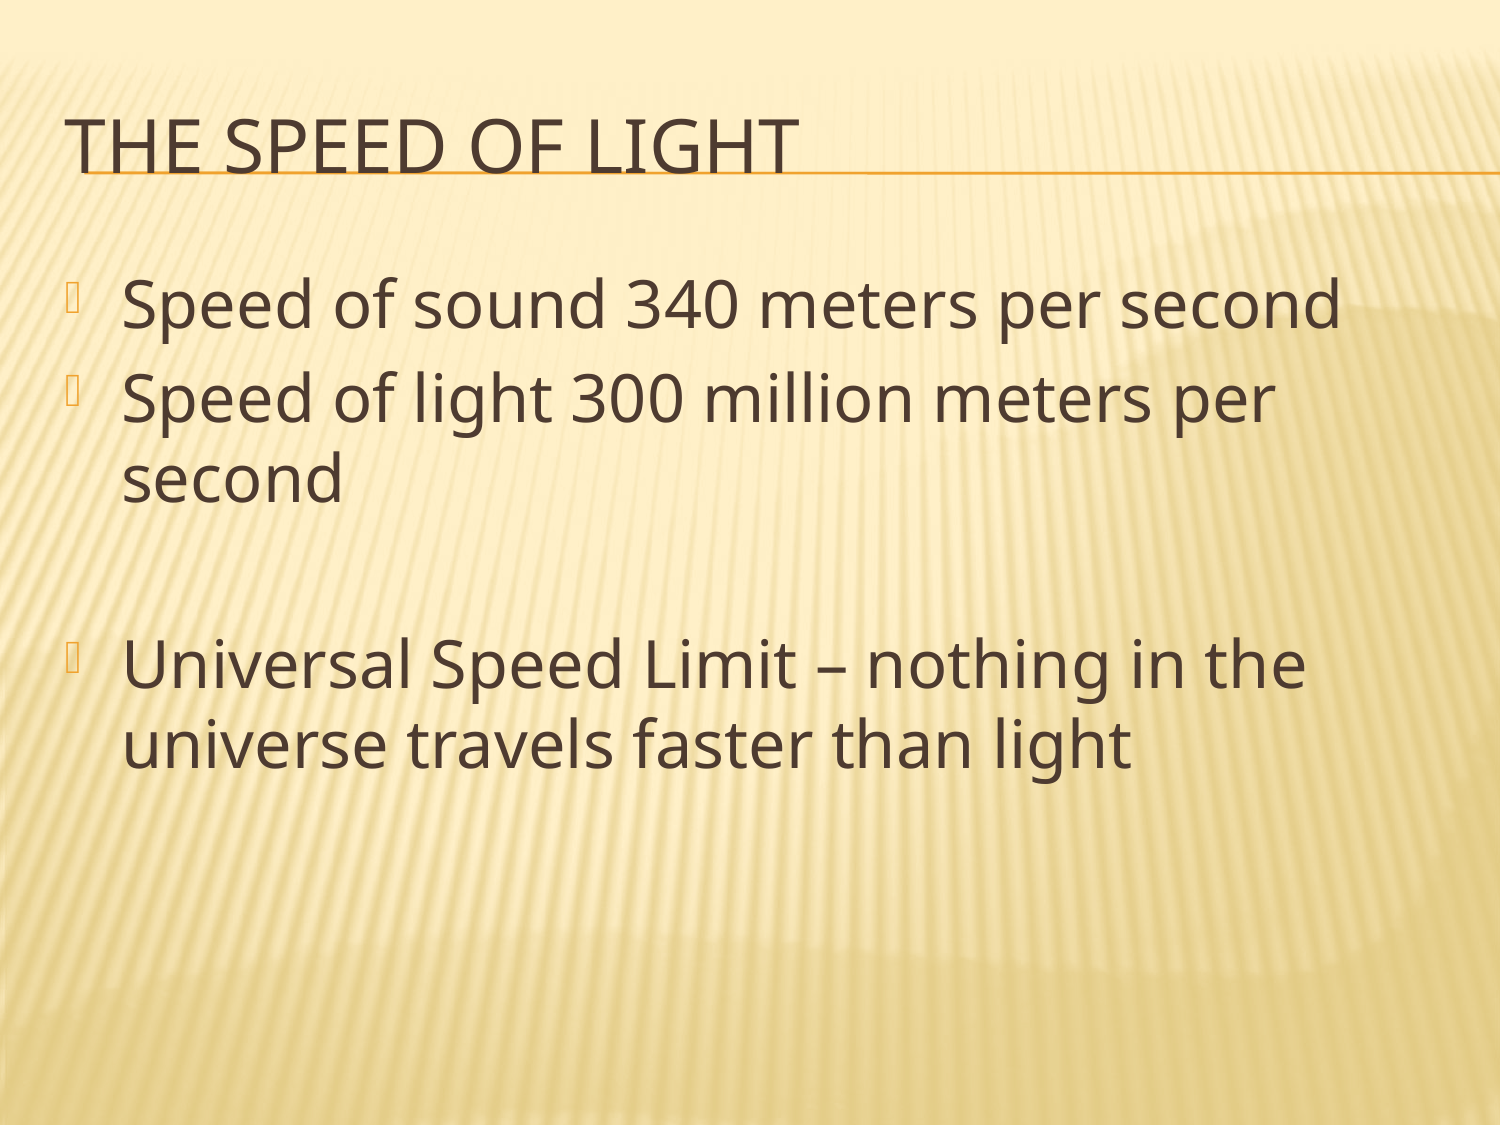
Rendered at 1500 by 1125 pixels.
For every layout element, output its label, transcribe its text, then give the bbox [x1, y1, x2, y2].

list Speed of sound 340 meters per second Speed of light 300 million meters per second Universal Speed Limit – nothing in the universe travels faster than light [50, 254, 1475, 998]
title The Speed of light [50, 75, 1475, 213]
